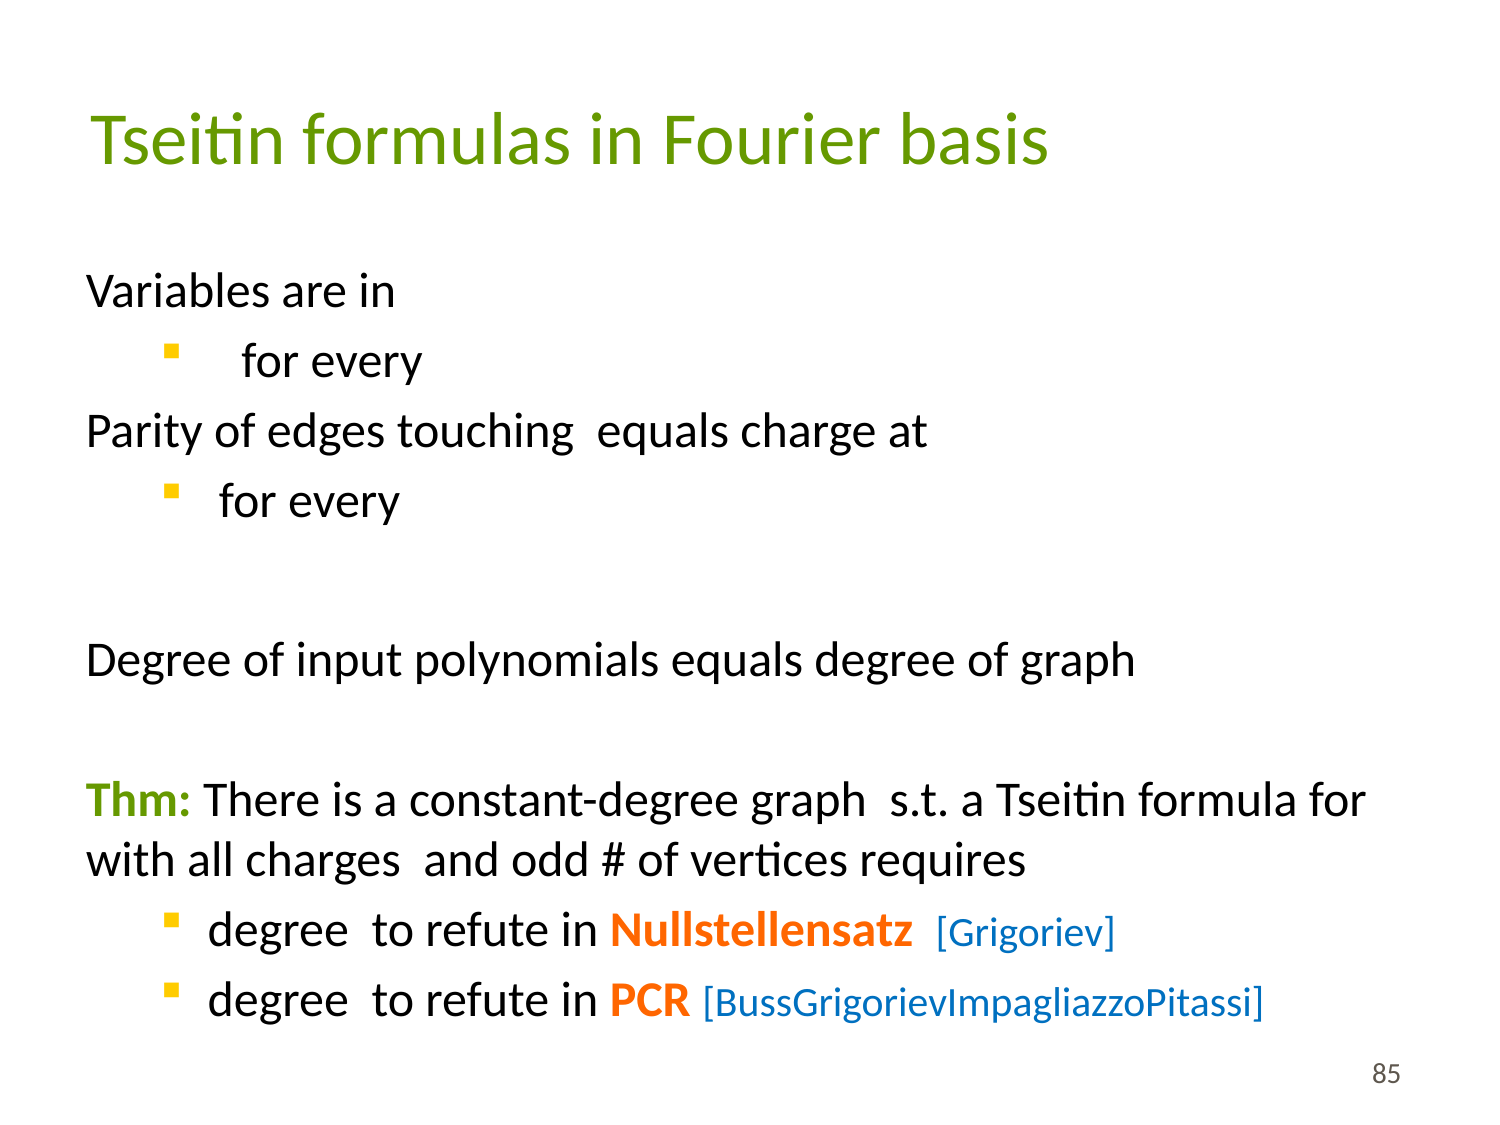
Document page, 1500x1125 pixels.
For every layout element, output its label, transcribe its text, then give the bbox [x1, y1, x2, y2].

slide_number 85 [1104, 1037, 1417, 1097]
title Tseitin formulas in Fourier basis [75, 37, 1350, 188]
